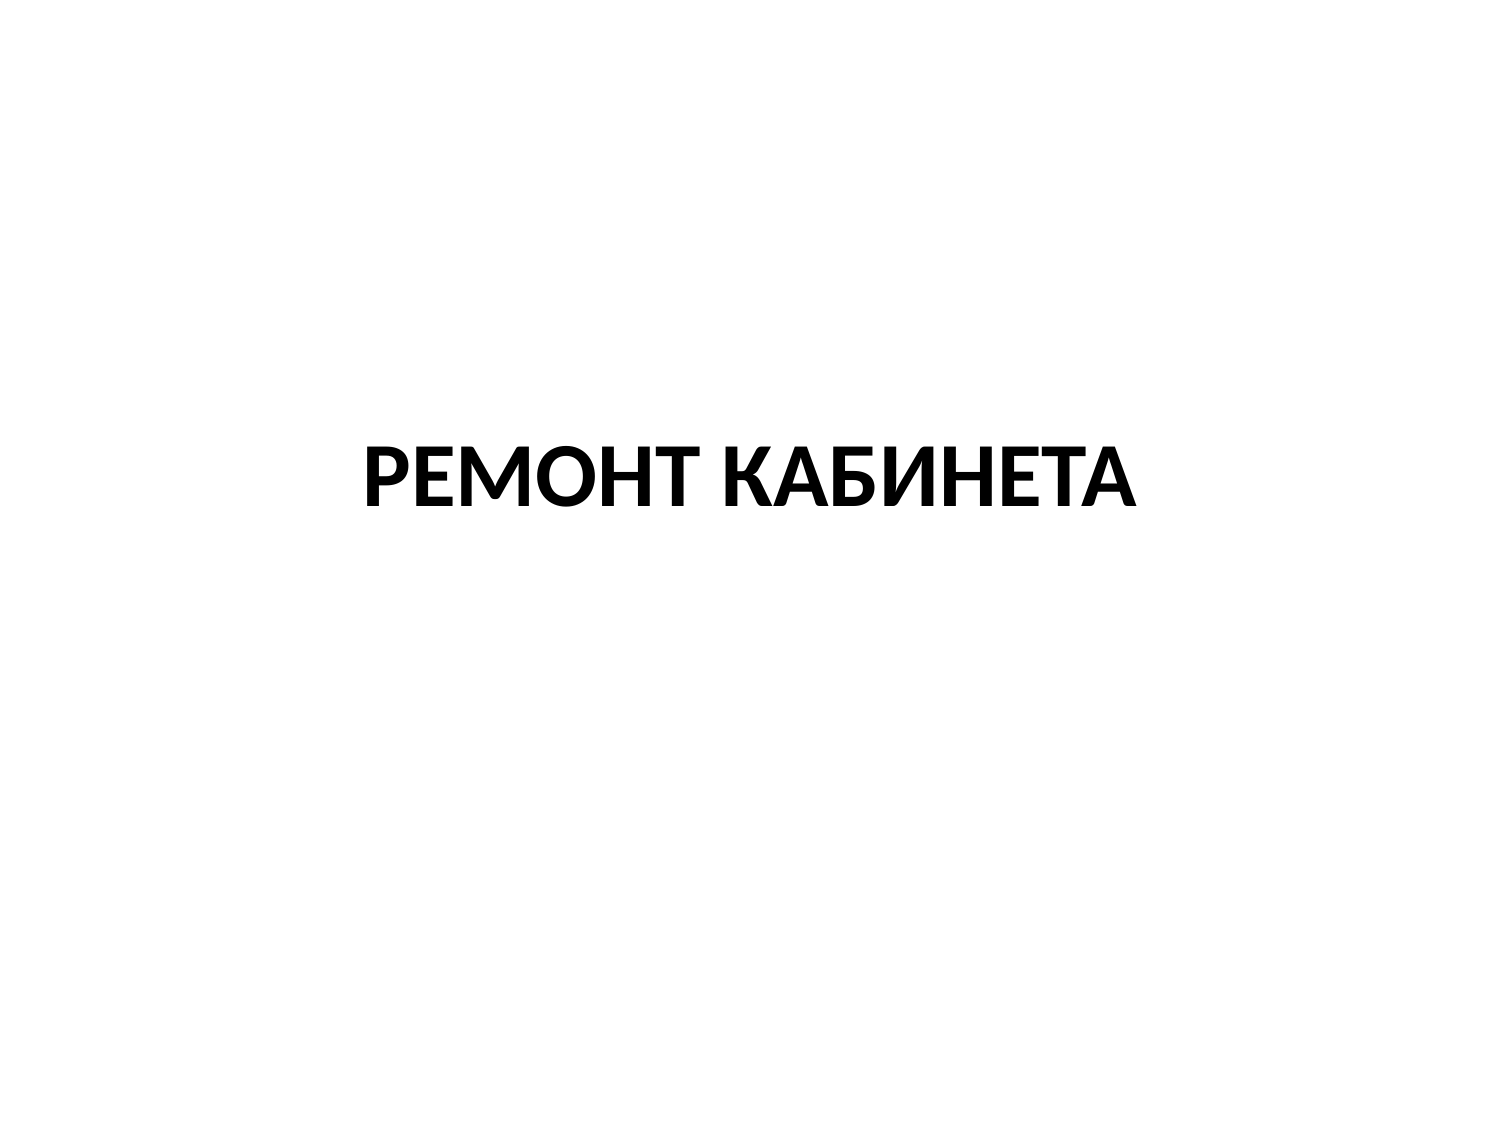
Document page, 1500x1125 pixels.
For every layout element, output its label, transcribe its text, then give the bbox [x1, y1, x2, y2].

title РЕМОНТ КАБИНЕТА [112, 349, 1388, 591]
